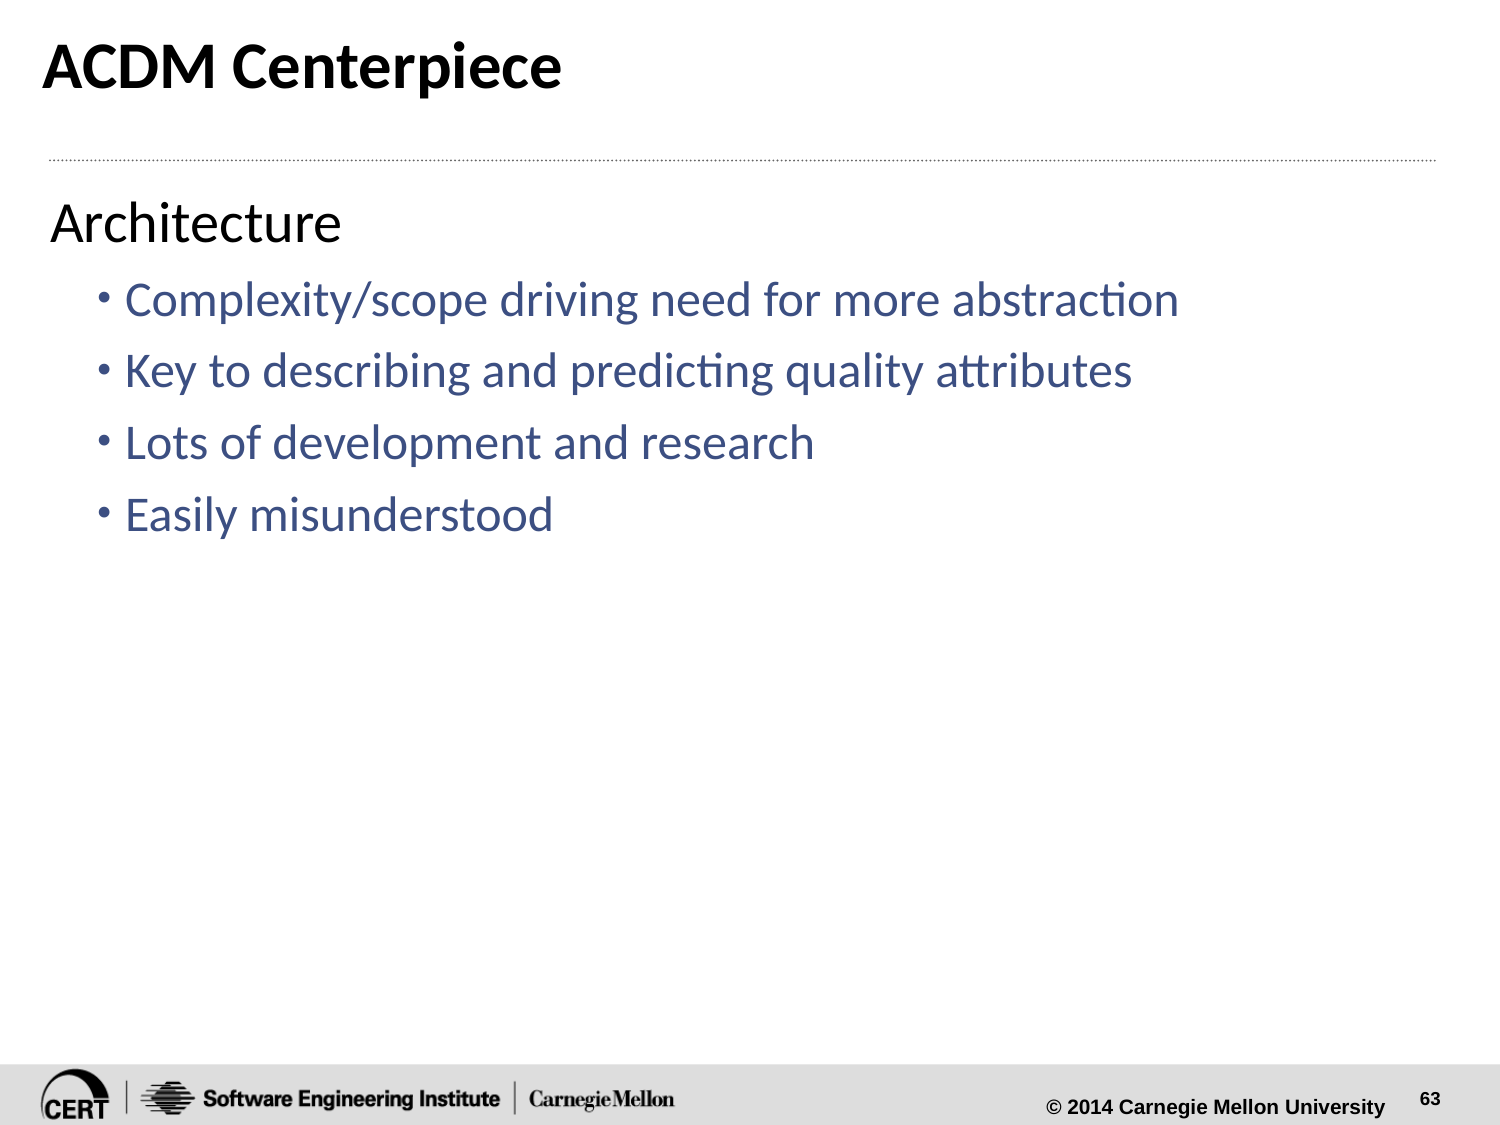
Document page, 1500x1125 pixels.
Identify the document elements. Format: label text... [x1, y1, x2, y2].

title ACDM Centerpiece [42, 37, 1434, 155]
picture [24, 1065, 688, 1125]
list Architecture Complexity/scope driving need for more abstraction Key to describing and predicting quality attributes Lots of development and research Easily misunderstood [49, 187, 1438, 1001]
